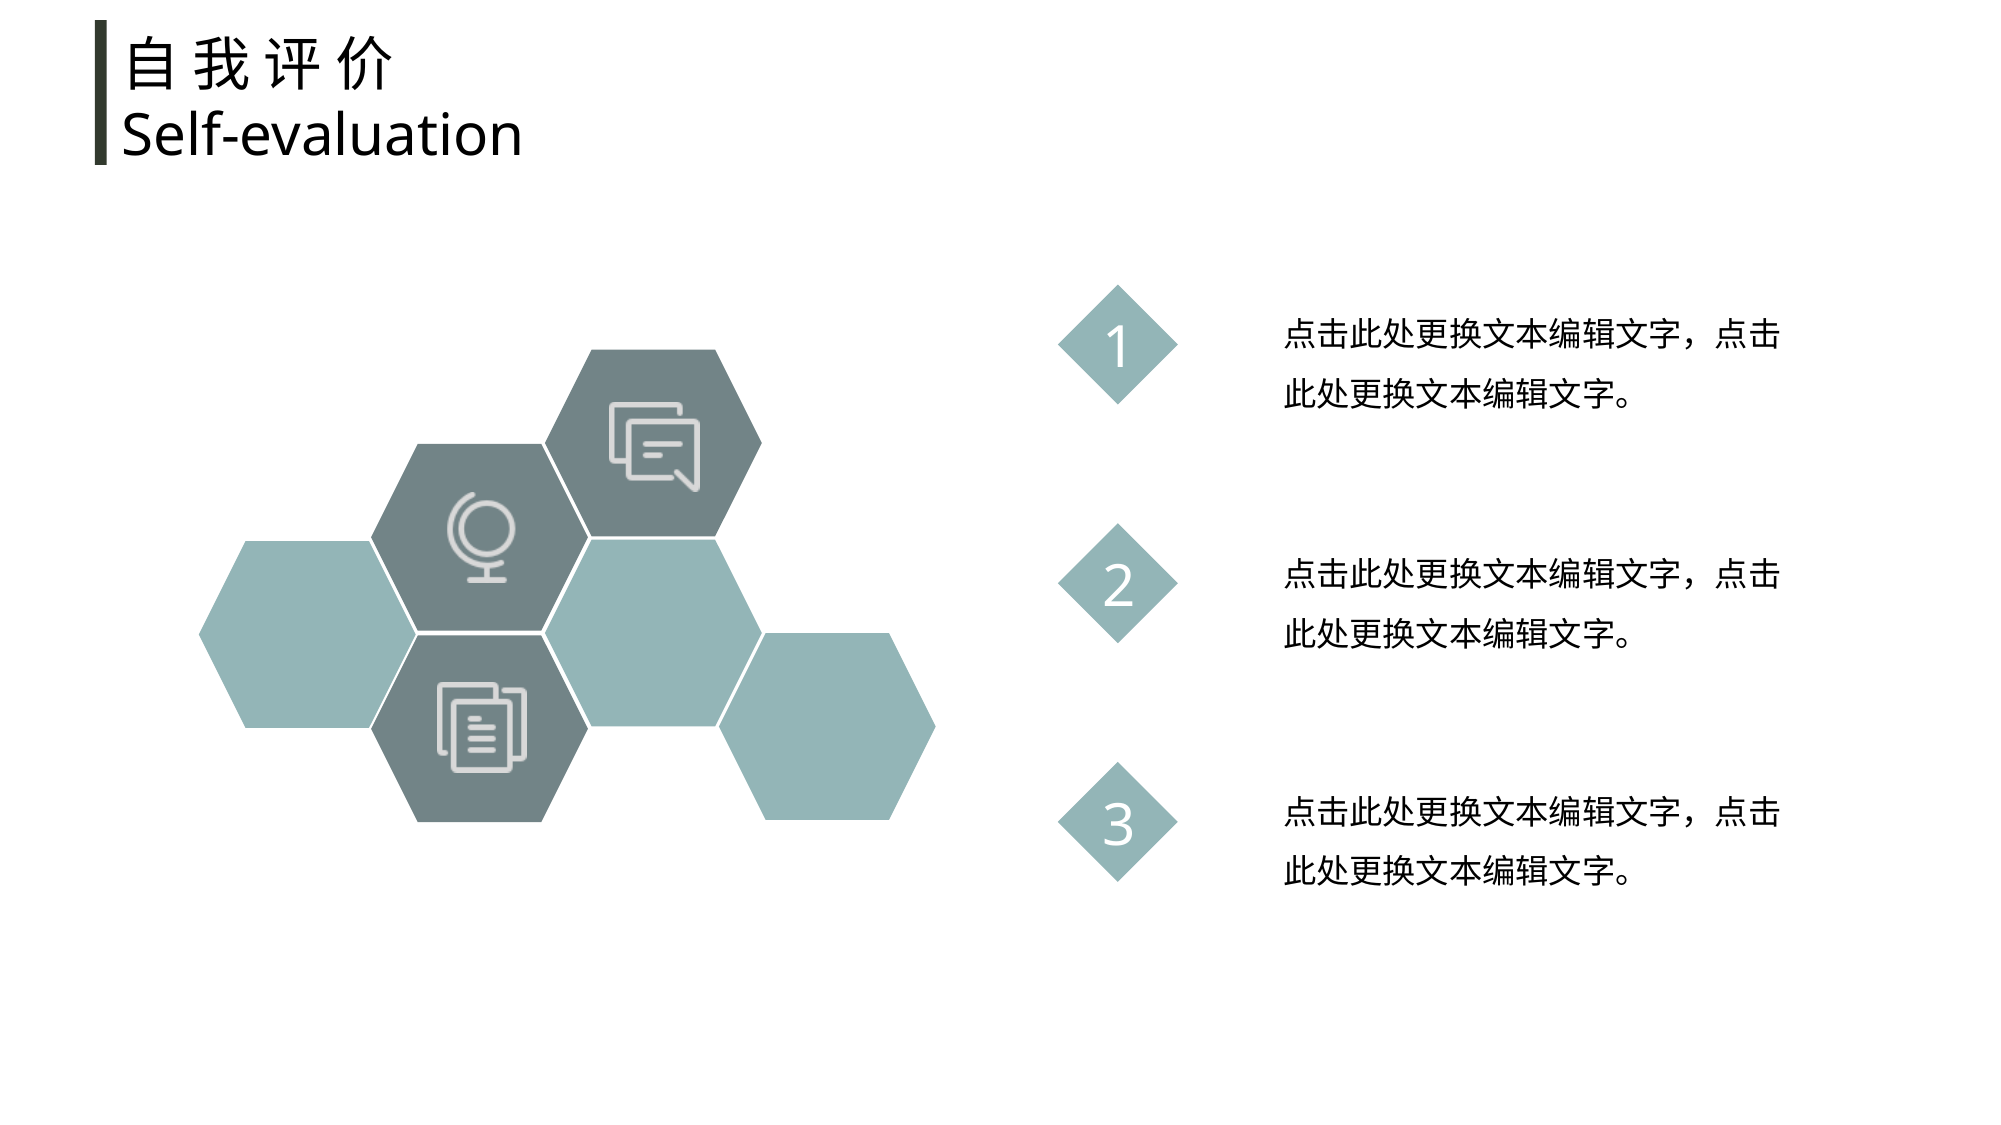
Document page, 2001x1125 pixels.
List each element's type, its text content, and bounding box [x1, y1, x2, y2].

text_box 2 [1056, 521, 1180, 645]
picture [437, 682, 527, 773]
text_box 自 我 评 价 Self-evaluation [106, 19, 656, 175]
picture [609, 402, 700, 492]
text_box 3 [1056, 760, 1180, 884]
text_box 点击此处更换文本编辑文字，点击此处更换文本编辑文字。 [1268, 286, 1826, 421]
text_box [198, 349, 936, 823]
text_box 点击此处更换文本编辑文字，点击此处更换文本编辑文字。 [1268, 763, 1826, 898]
text_box 1 [1056, 283, 1180, 406]
text_box [94, 19, 106, 166]
picture [436, 492, 527, 583]
text_box 点击此处更换文本编辑文字，点击此处更换文本编辑文字。 [1268, 525, 1826, 661]
